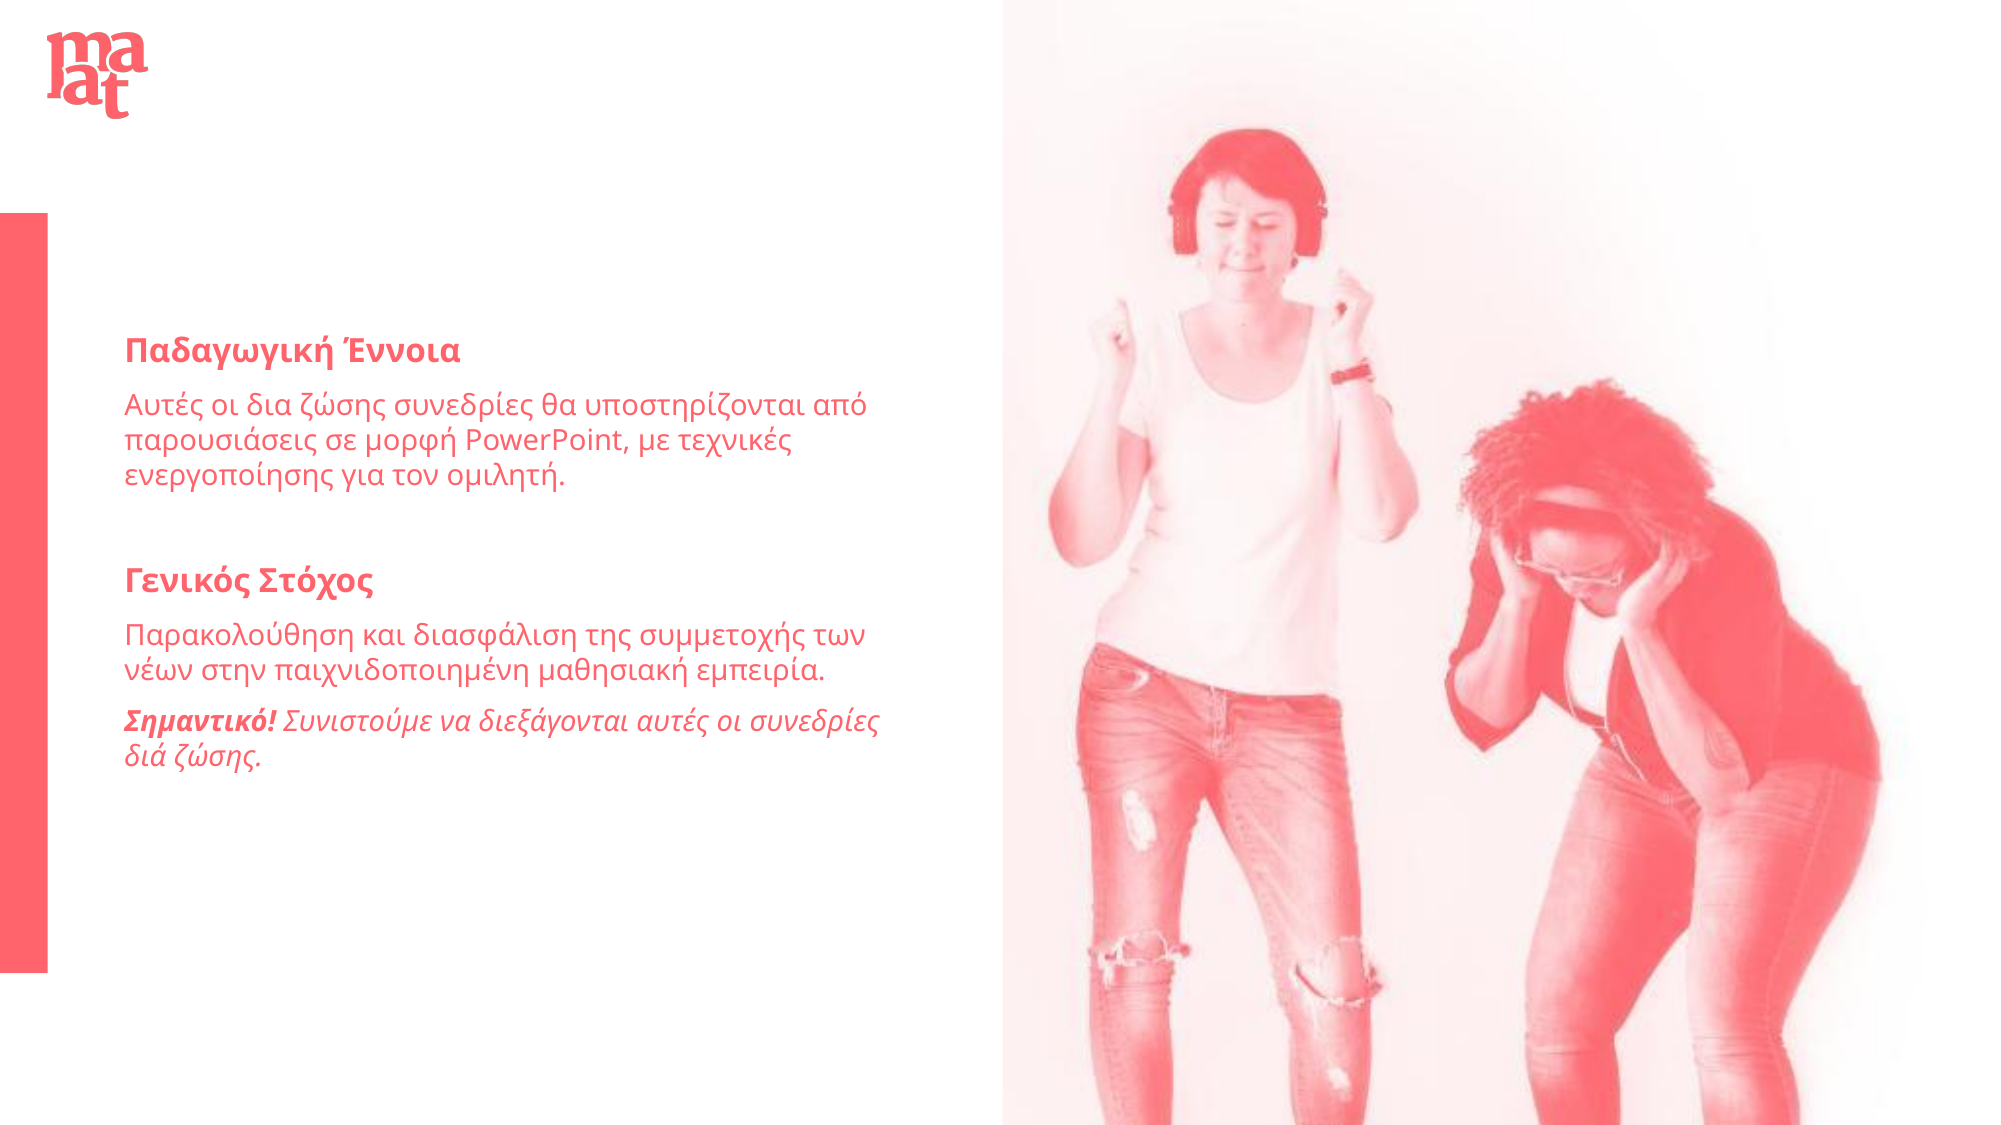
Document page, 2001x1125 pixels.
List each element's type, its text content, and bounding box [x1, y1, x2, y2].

text_box Παδαγωγική Έννοια Αυτές οι δια ζώσης συνεδρίες θα υποστηρίζονται από παρουσιάσεις σε μορφή PowerPoint, με τεχνικές ενεργοποίησης για τον ομιλητή. Γενικός Στόχος Παρακολούθηση και διασφάλιση της συμμετοχής των νέων στην παιχνιδοποιημένη μαθησιακή εμπειρία. Σημαντικό! Συνιστούμε να διεξάγονται αυτές οι συνεδρίες διά ζώσης. [109, 322, 941, 933]
text_box [0, 213, 48, 974]
picture [47, 32, 148, 119]
picture [1002, 0, 1927, 1125]
